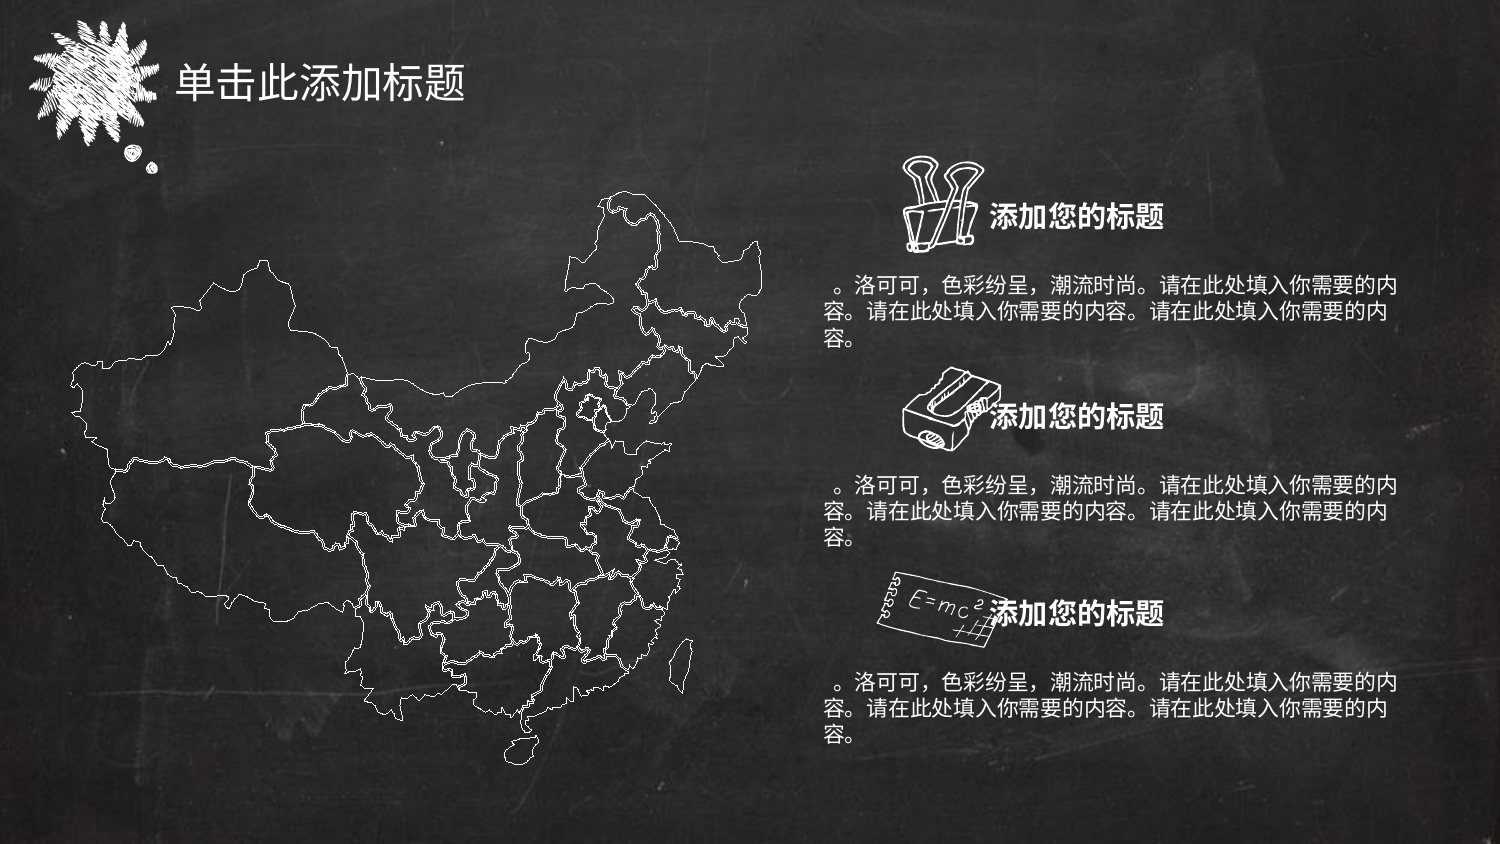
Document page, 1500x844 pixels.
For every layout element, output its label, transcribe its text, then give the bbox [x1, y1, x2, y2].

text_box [29, 19, 160, 174]
text_box [943, 161, 985, 189]
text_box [902, 366, 1002, 452]
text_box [808, 190, 1419, 836]
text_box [876, 571, 1009, 648]
text_box 单击此添加标题 [163, 49, 561, 114]
picture [0, 0, 1500, 844]
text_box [70, 190, 763, 766]
text_box [902, 155, 939, 189]
